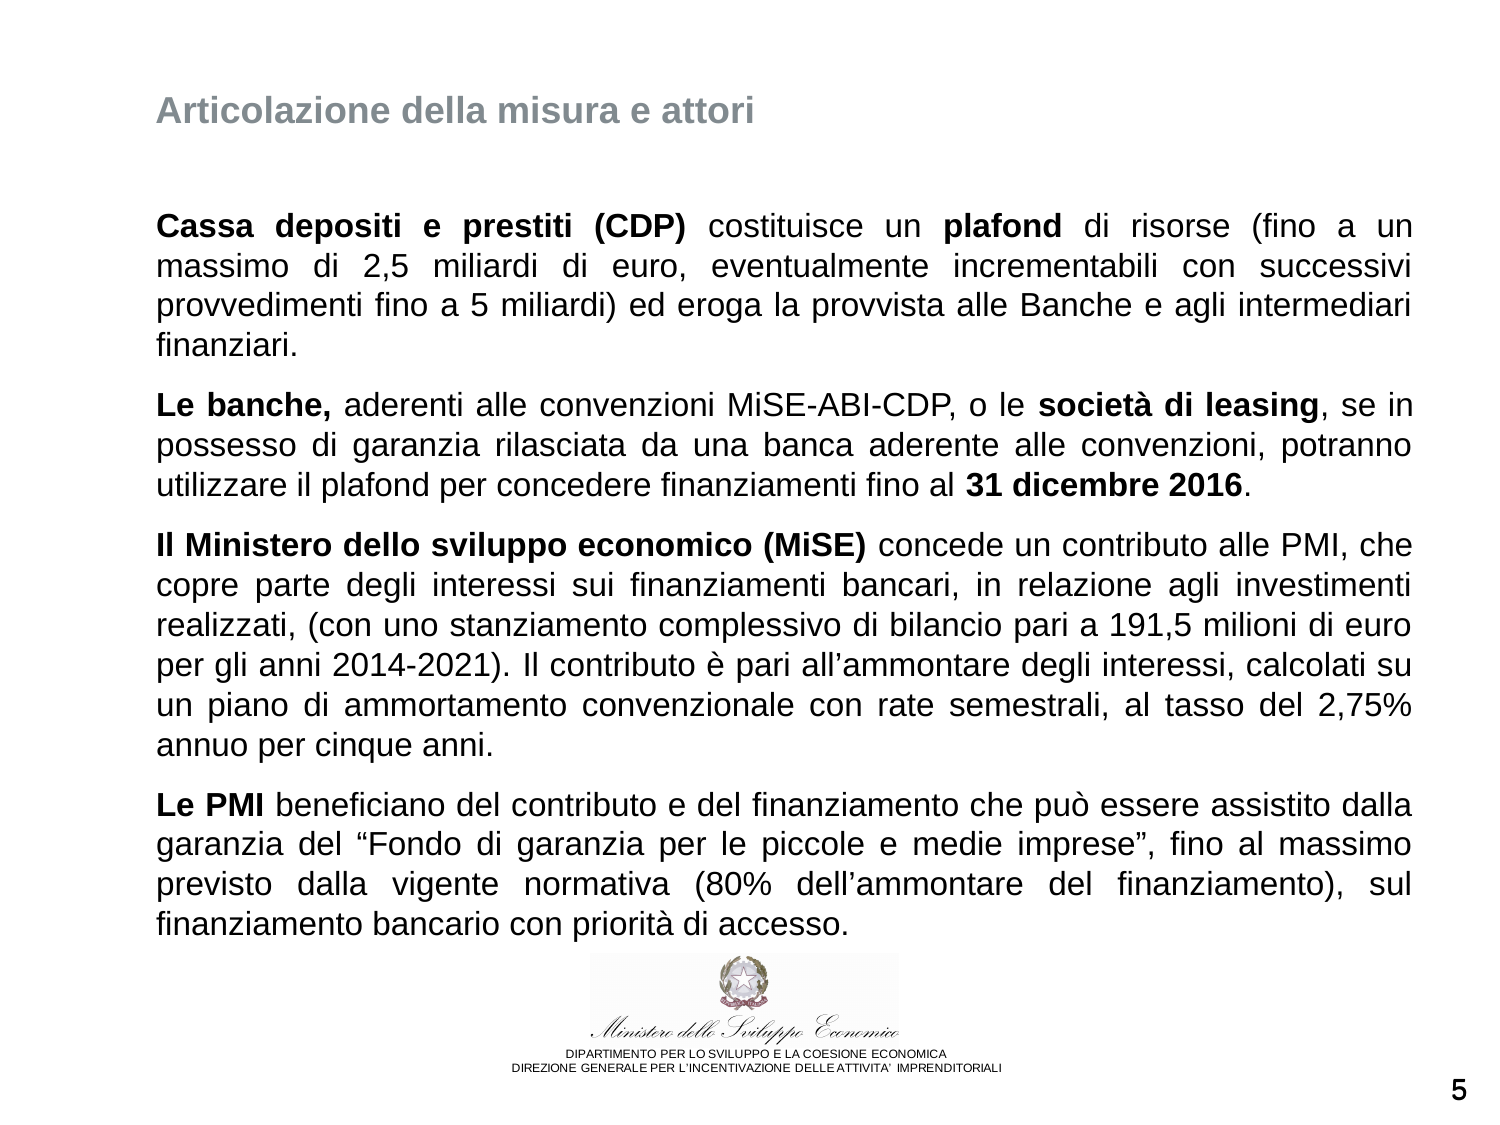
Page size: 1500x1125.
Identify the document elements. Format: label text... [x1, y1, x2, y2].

text_box Cassa depositi e prestiti (CDP) costituisce un plafond di risorse (fino a un massimo di 2,5 miliardi di euro, eventualmente incrementabili con successivi provvedimenti fino a 5 miliardi) ed eroga la provvista alle Banche e agli intermediari finanziari. Le banche, aderenti alle convenzioni MiSE-ABI-CDP, o le società di leasing, se in possesso di garanzia rilasciata da una banca aderente alle convenzioni, potranno utilizzare il plafond per concedere finanziamenti fino al 31 dicembre 2016. Il Ministero dello sviluppo economico (MiSE) concede un contributo alle PMI, che copre parte degli interessi sui finanziamenti bancari, in relazione agli investimenti realizzati, (con uno stanziamento complessivo di bilancio pari a 191,5 milioni di euro per gli anni 2014-2021). Il contributo è pari all’ammontare degli interessi, calcolati su un piano di ammortamento convenzionale con rate semestrali, al tasso del 2,75% annuo per cinque anni. Le PMI beneficiano del contributo e del finanziamento che può essere assistito dalla garanzia del “Fondo di garanzia per le piccole e medie imprese”, fino al massimo previsto dalla vigente normativa (80% dell’ammontare del finanziamento), sul finanziamento bancario con priorità di accesso. [141, 166, 1429, 950]
picture [265, 952, 1247, 1087]
text_box Articolazione della misura e attori [140, 78, 1235, 138]
slide_number 5 [1132, 1063, 1483, 1125]
